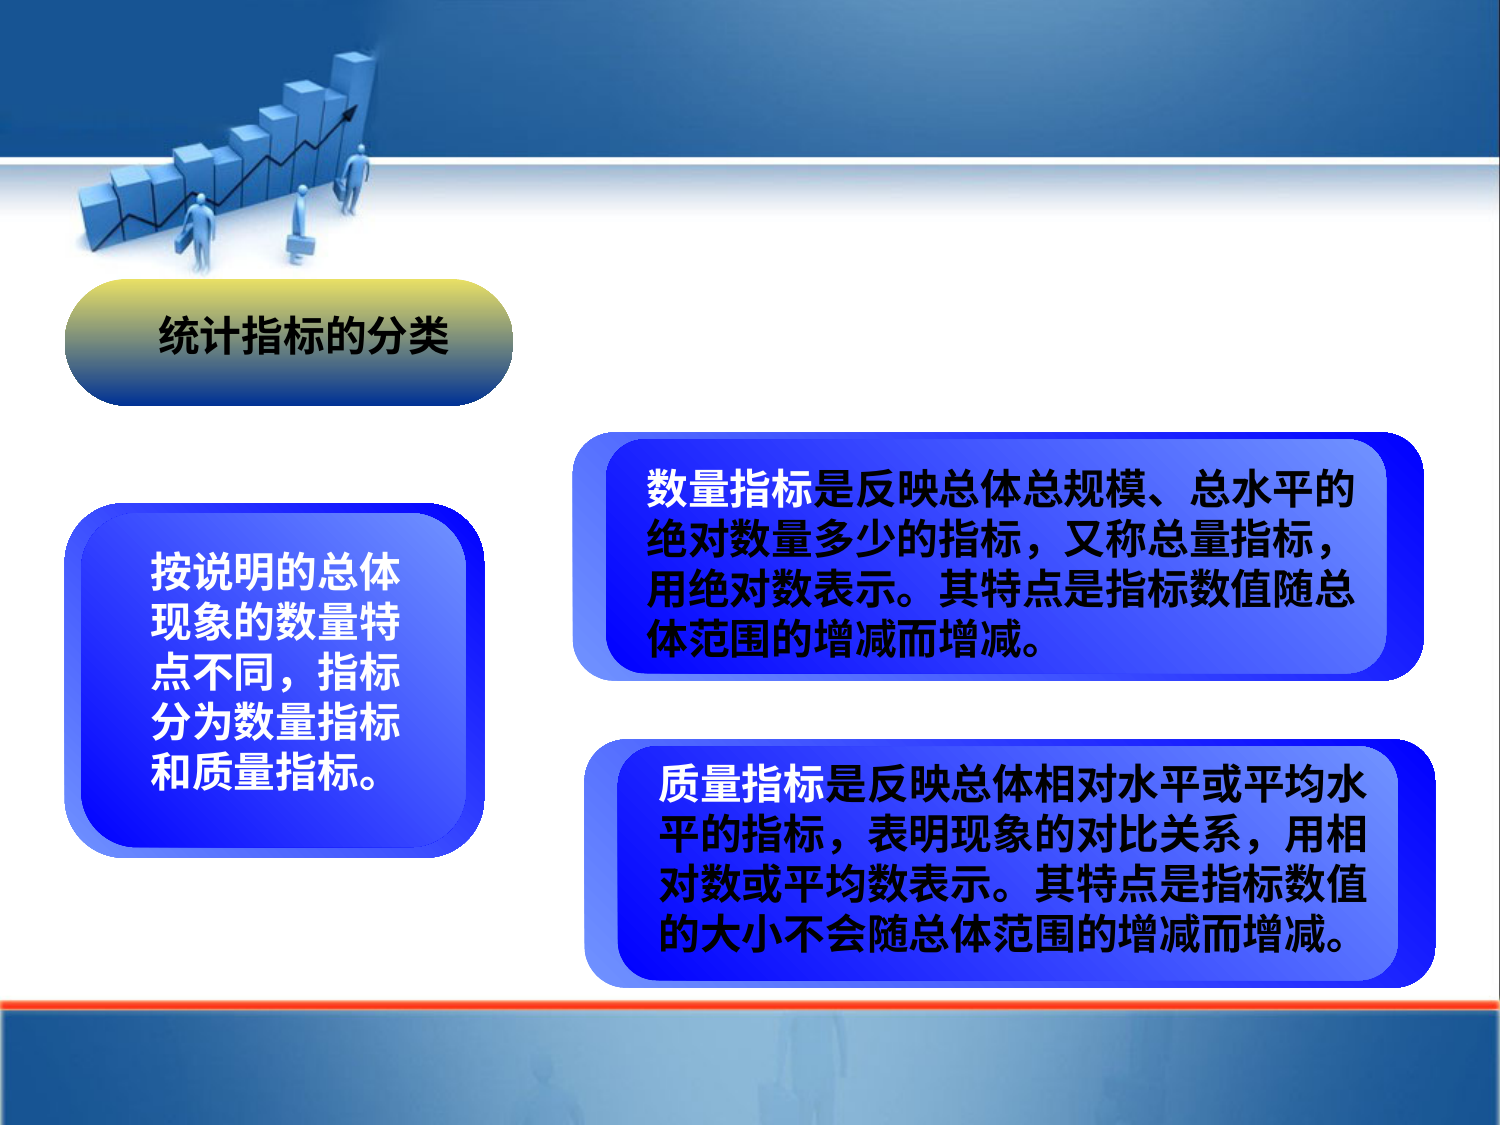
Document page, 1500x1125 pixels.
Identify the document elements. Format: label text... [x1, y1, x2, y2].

text_box [64, 278, 514, 406]
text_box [584, 739, 1436, 988]
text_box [572, 432, 1424, 681]
picture [0, 0, 1500, 1125]
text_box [64, 503, 485, 858]
text_box 统计指标的分类 [123, 302, 490, 368]
